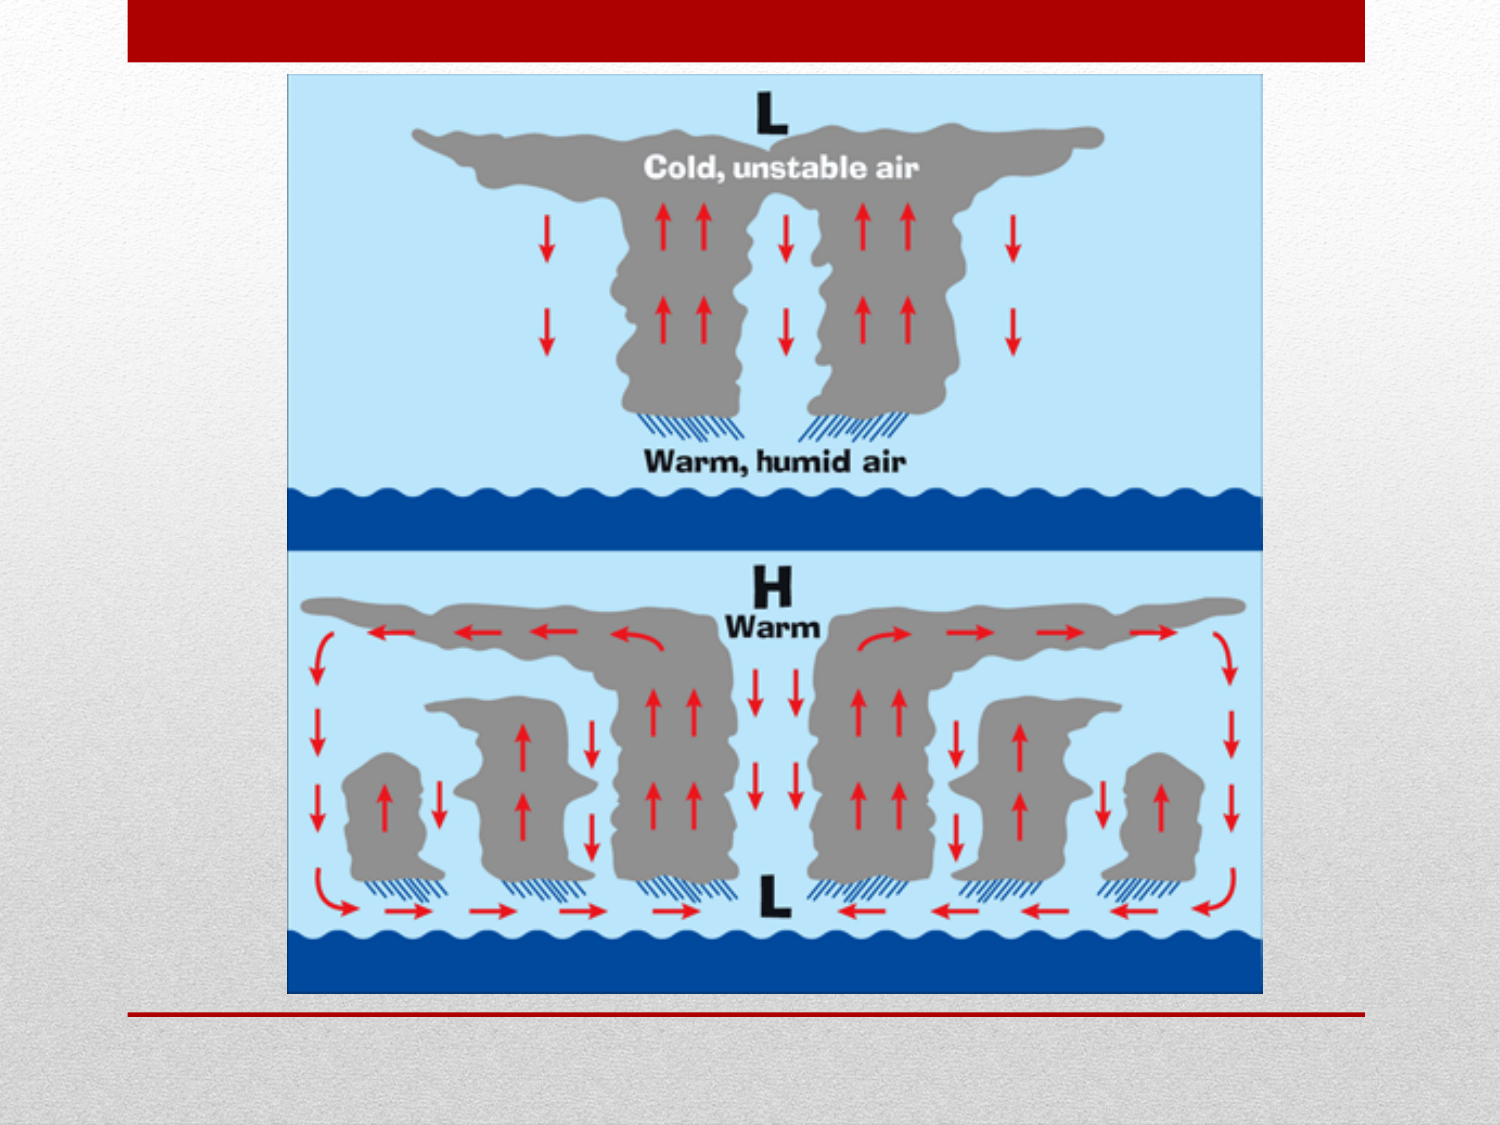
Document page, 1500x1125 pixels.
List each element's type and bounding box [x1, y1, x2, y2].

picture [286, 74, 1264, 995]
